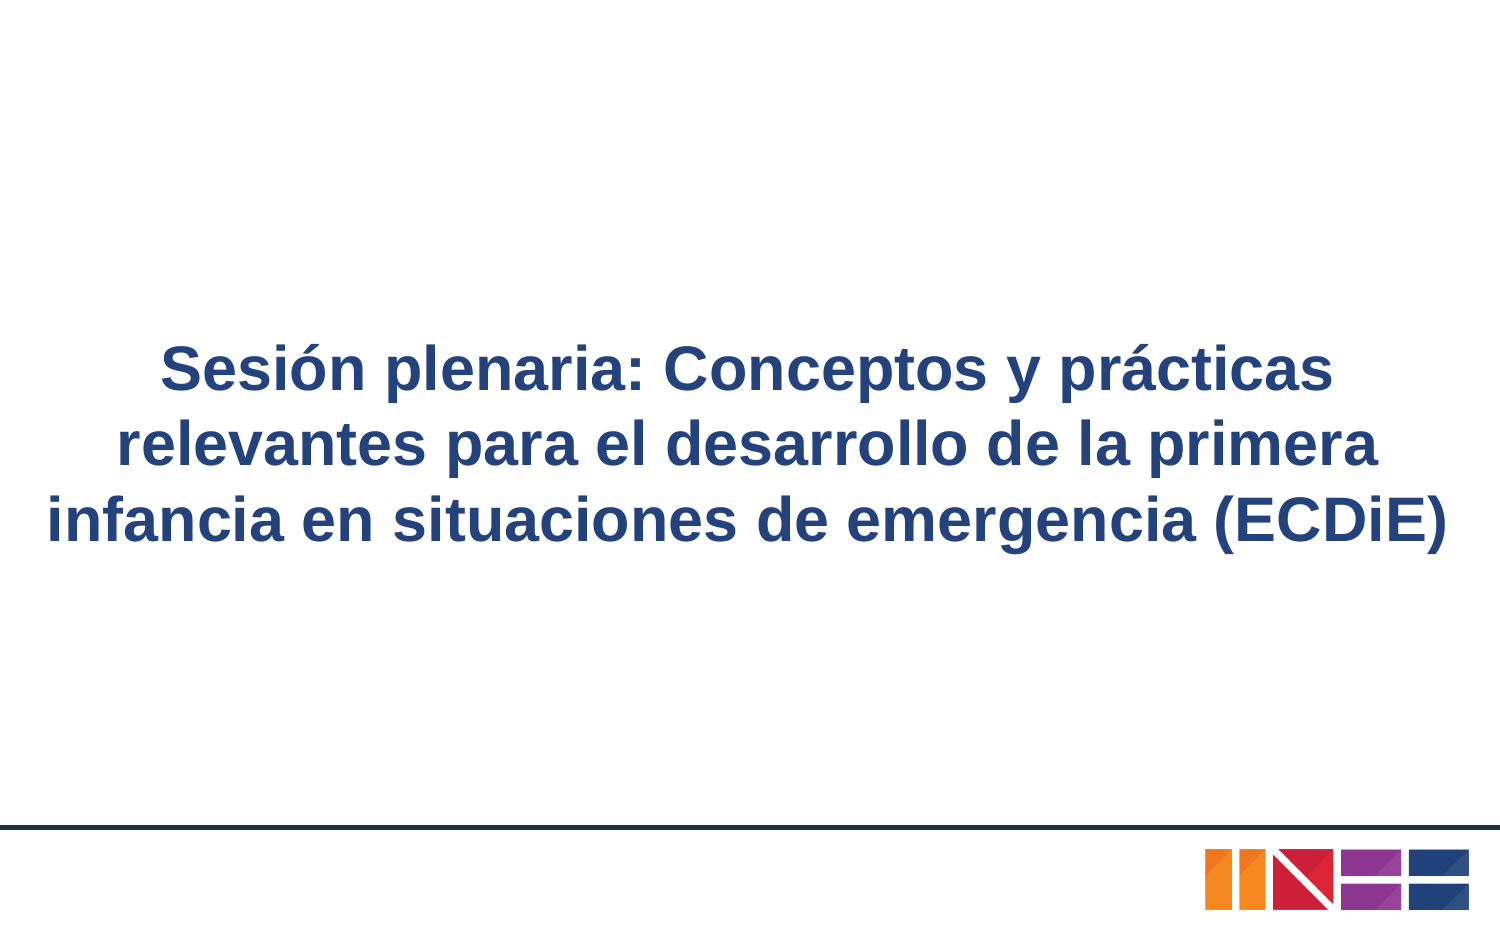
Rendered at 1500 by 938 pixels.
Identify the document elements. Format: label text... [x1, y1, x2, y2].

title Sesión plenaria: Conceptos y prácticas relevantes para el desarrollo de la primera infancia en situaciones de emergencia (ECDiE) [26, 312, 1471, 437]
picture [1205, 849, 1469, 910]
